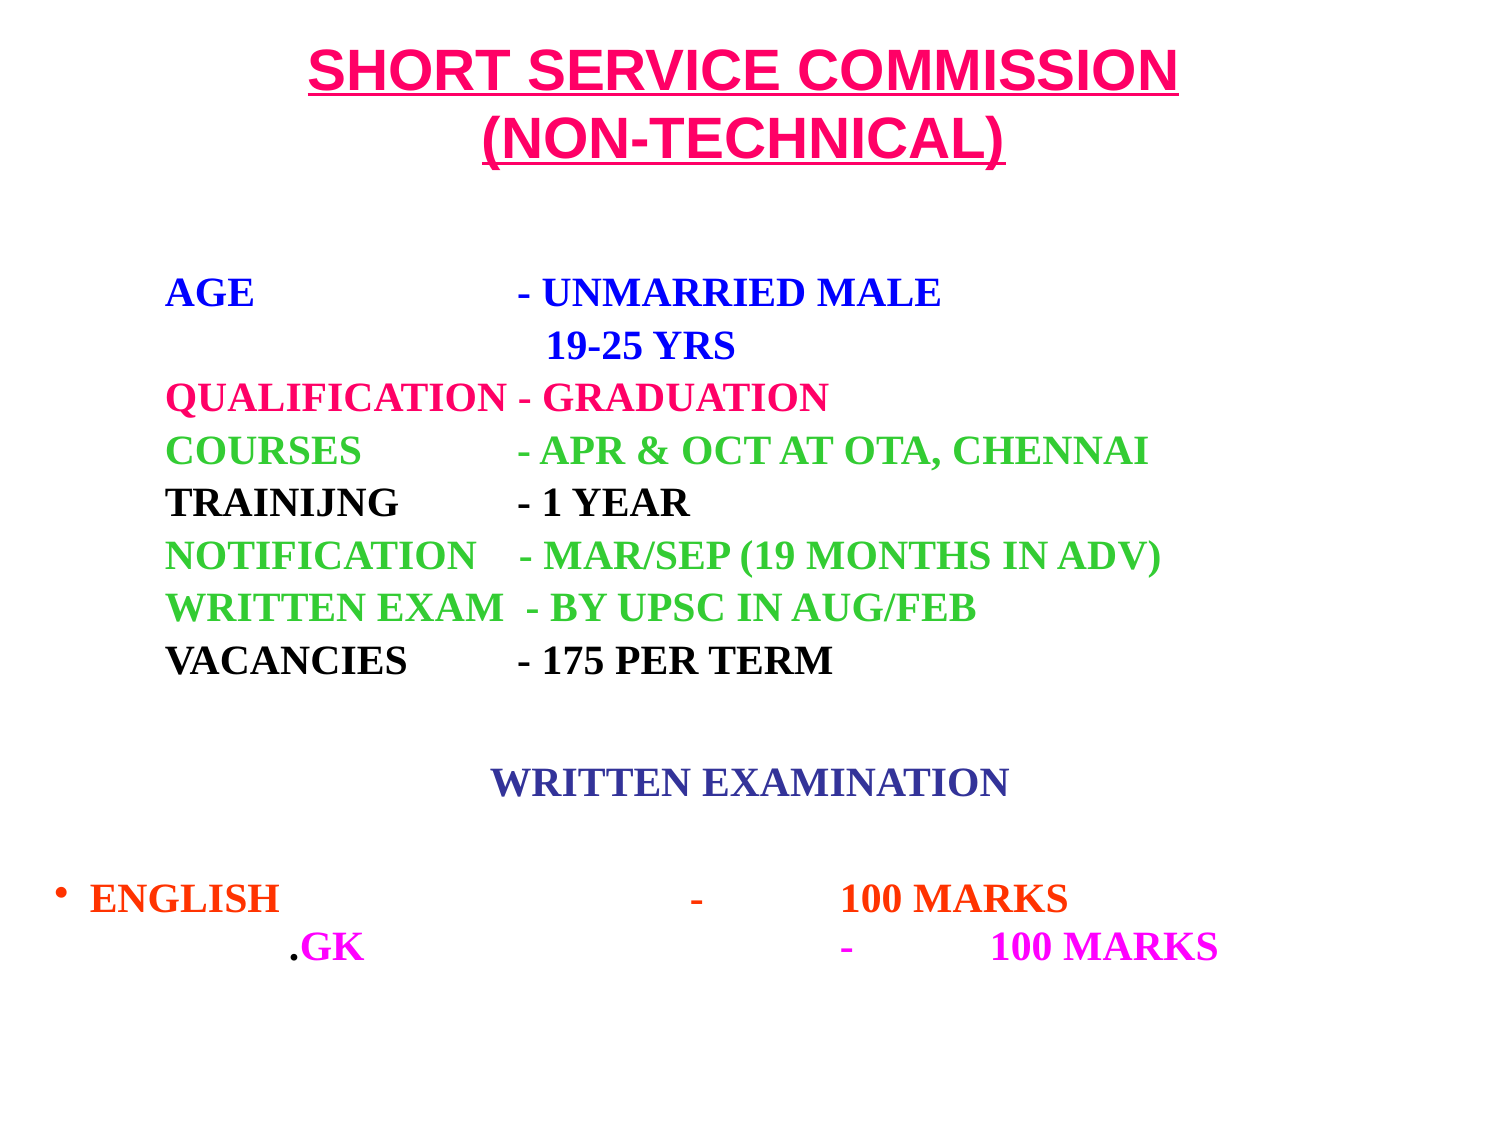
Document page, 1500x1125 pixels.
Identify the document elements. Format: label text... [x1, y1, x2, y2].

text_box AGE - UNMARRIED MALE 19-25 YRS QUALIFICATION - GRADUATION COURSES - APR & OCT AT OTA, CHENNAI TRAINIJNG - 1 YEAR NOTIFICATION - MAR/SEP (19 MONTHS IN ADV) WRITTEN EXAM - BY UPSC IN AUG/FEB VACANCIES - 175 PER TERM WRITTEN EXAMINATION ENGLISH - 100 MARKS .GK - 100 MARKS [0, 255, 1500, 1048]
text_box SHORT SERVICE COMMISSION (NON-TECHNICAL) [37, 24, 1450, 204]
